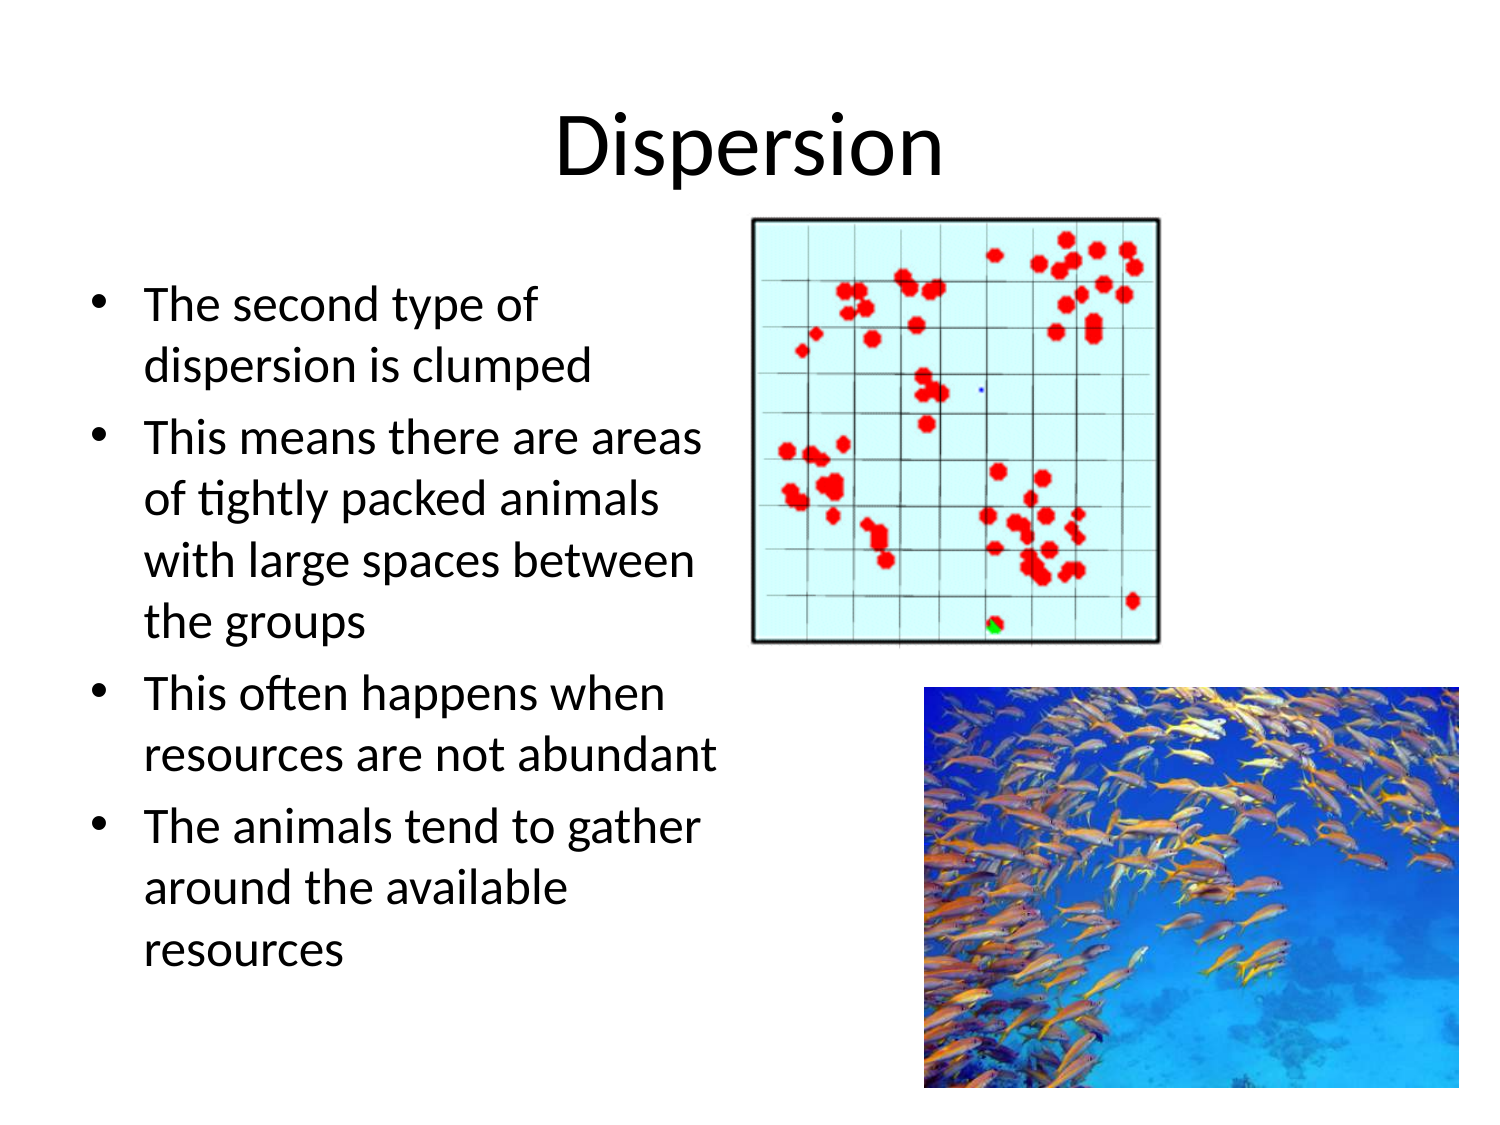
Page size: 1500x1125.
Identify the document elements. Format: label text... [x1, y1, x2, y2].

list The second type of dispersion is clumped This means there are areas of tightly packed animals with large spaces between the groups This often happens when resources are not abundant The animals tend to gather around the available resources [75, 262, 738, 1005]
picture [924, 687, 1459, 1088]
picture [741, 212, 1192, 670]
title Dispersion [75, 45, 1425, 233]
